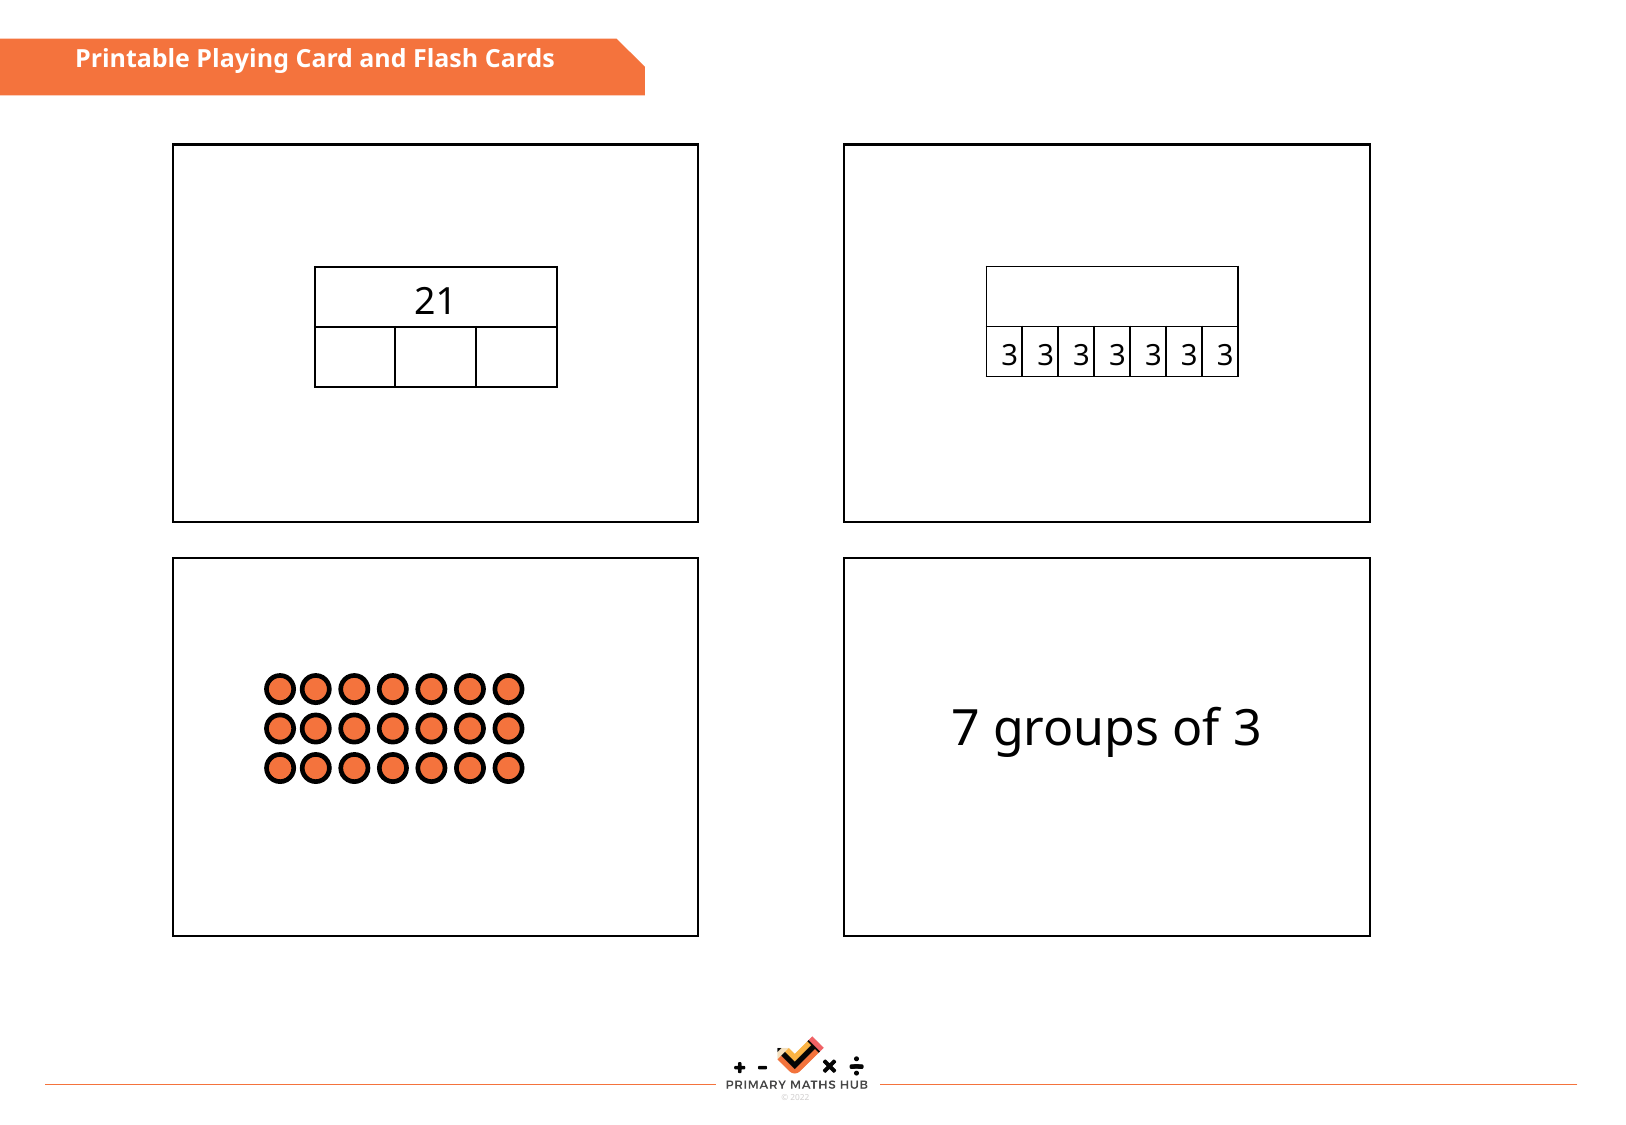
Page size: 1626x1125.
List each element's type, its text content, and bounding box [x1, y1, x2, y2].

text_box [172, 143, 699, 523]
text_box [416, 713, 447, 744]
text_box [455, 713, 485, 744]
table_cell 3 [987, 327, 1021, 376]
text_box [301, 753, 331, 783]
text_box [493, 713, 524, 744]
table_cell 3 [1023, 327, 1057, 376]
text_box [843, 557, 1371, 937]
text_box [378, 674, 408, 704]
text_box [265, 753, 295, 783]
table_cell 3 [1167, 327, 1201, 376]
text_box Printable Playing Card and Flash Cards [0, 37, 646, 97]
text_box [493, 674, 524, 704]
table_cell 3 [1203, 327, 1237, 376]
text_box © 2022 [720, 1084, 870, 1110]
table_cell [316, 328, 394, 386]
text_box [339, 753, 370, 783]
text_box [455, 753, 485, 783]
text_box [339, 713, 369, 744]
table_cell 3 [1131, 327, 1165, 376]
text_box [265, 674, 295, 704]
text_box [378, 753, 408, 783]
picture [722, 1034, 872, 1094]
text_box [301, 713, 331, 744]
table_cell [396, 328, 475, 386]
text_box [493, 753, 524, 783]
text_box [416, 753, 447, 783]
text_box [378, 713, 408, 744]
text_box 7 groups of 3 [844, 688, 1370, 763]
text_box [339, 674, 369, 704]
text_box [301, 674, 331, 704]
text_box [172, 557, 699, 937]
table_cell 3 [1095, 327, 1129, 376]
table_header [987, 267, 1237, 326]
text_box [843, 143, 1371, 523]
table_header 21 [316, 268, 556, 326]
text_box [265, 713, 295, 744]
text_box [416, 674, 447, 704]
table_cell 3 [1059, 327, 1093, 376]
table_cell [477, 328, 556, 386]
text_box [455, 674, 485, 704]
